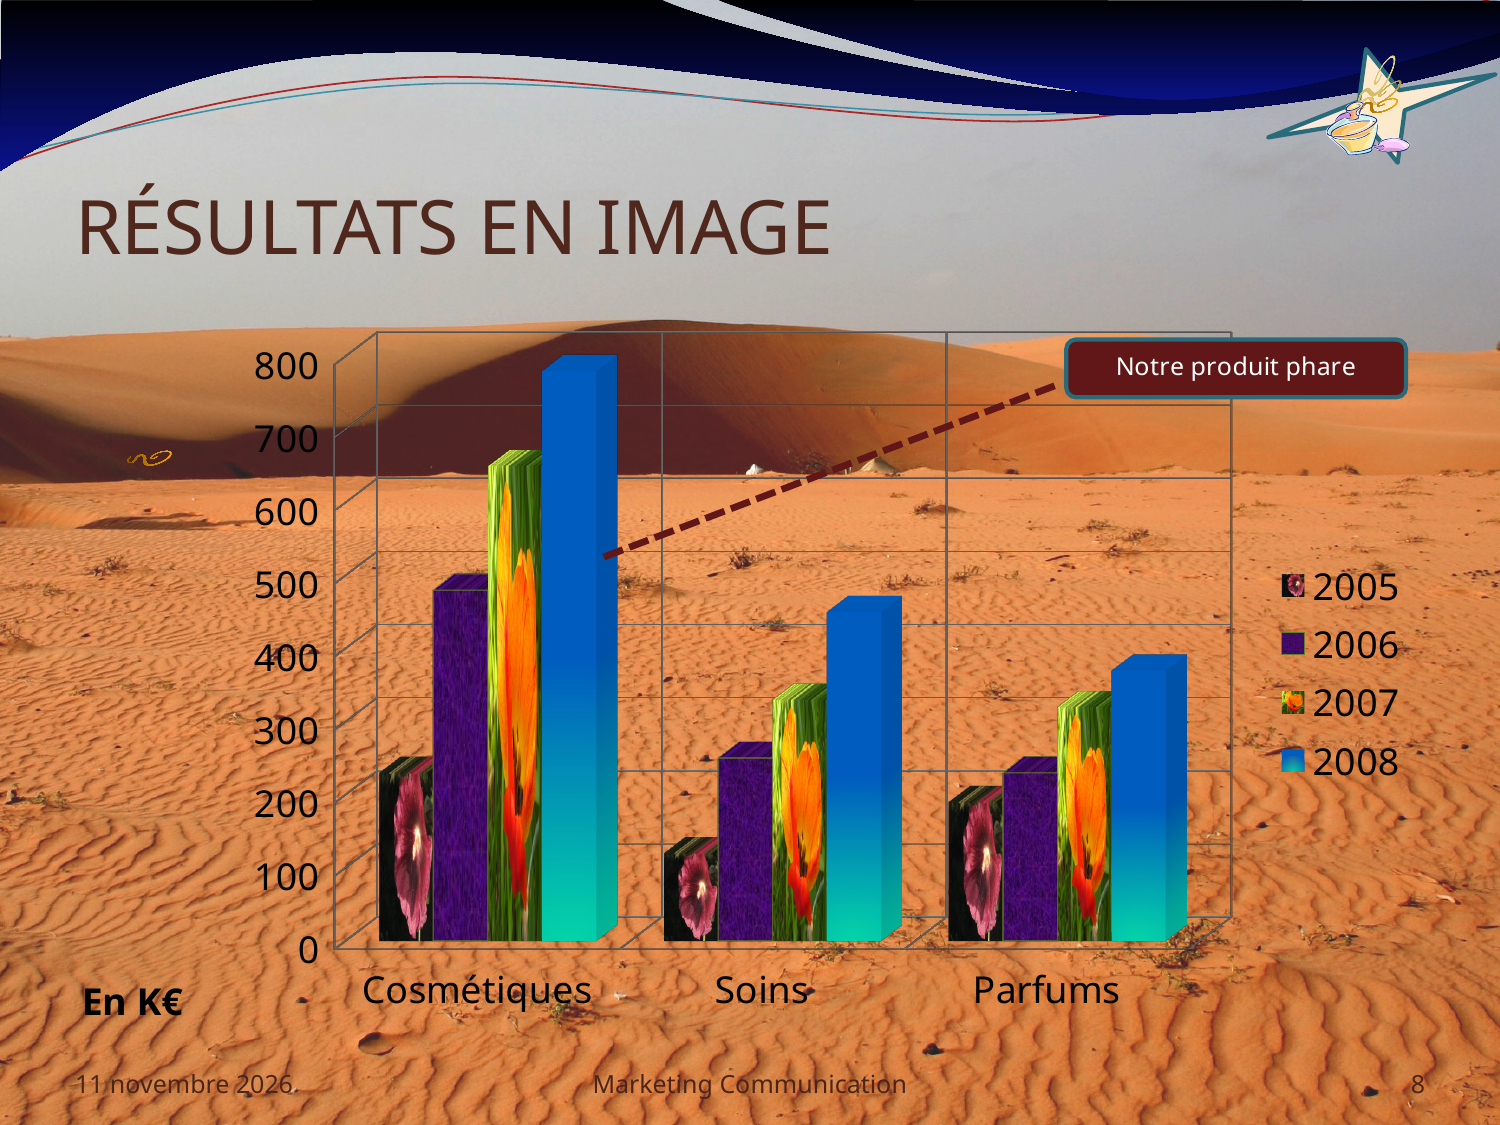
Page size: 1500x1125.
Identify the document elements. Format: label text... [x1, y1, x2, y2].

slide_number 8 [1299, 1050, 1425, 1103]
title Résultats en image [75, 82, 1425, 270]
footer Marketing Communication [474, 1051, 1025, 1103]
chart [74, 317, 1426, 1038]
table_cell Cosmétiques [64, 313, 1434, 1054]
slide_number mars 09 [75, 1050, 425, 1103]
